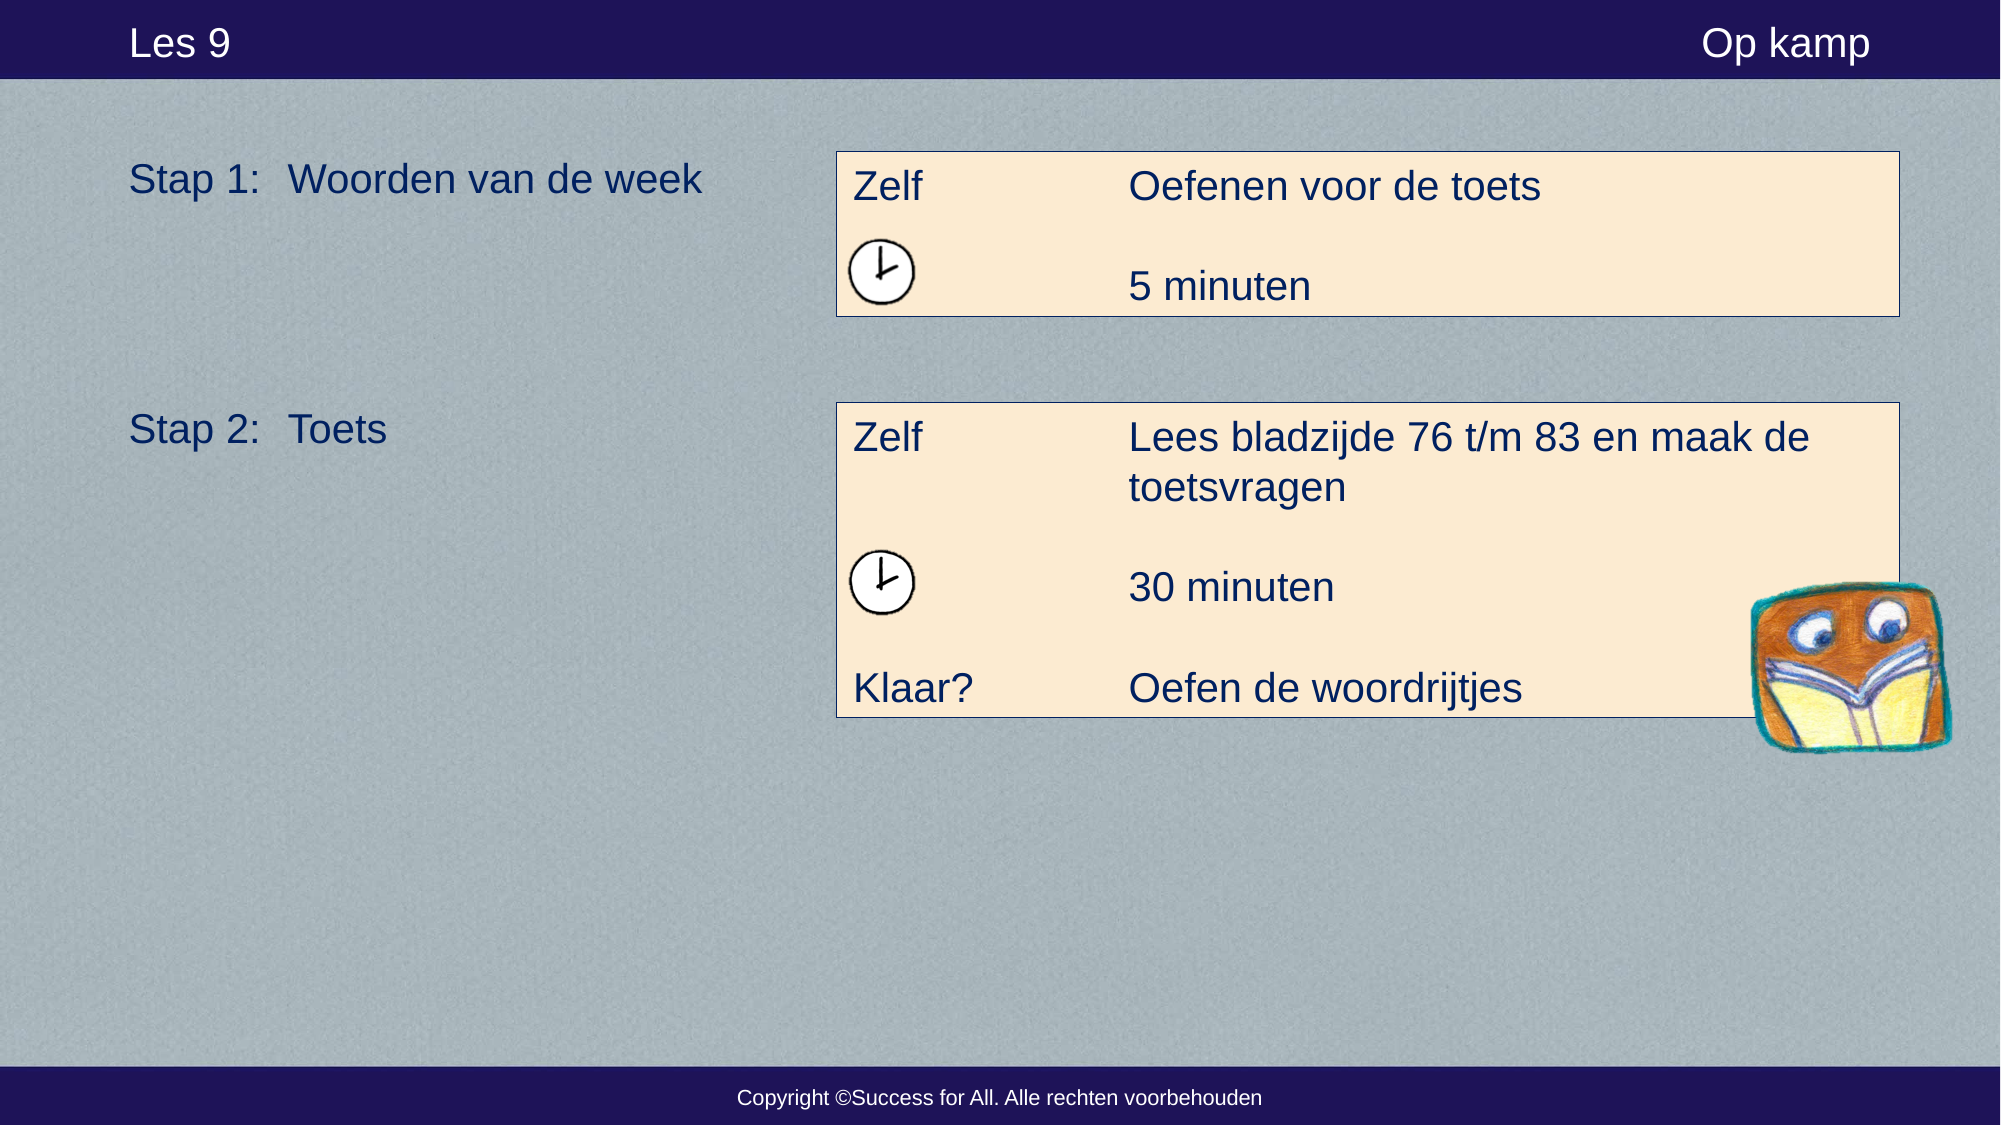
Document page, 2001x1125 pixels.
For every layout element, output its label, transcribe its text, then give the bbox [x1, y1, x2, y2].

text_box Copyright ©Success for All. Alle rechten voorbehouden [0, 1076, 2000, 1125]
text_box Stap 1: Woorden van de week Stap 2: Toets [114, 144, 907, 510]
text_box Les 9 [114, 8, 354, 73]
text_box Zelf Oefenen voor de toets 5 minuten [836, 151, 1900, 317]
picture [0, 0, 2001, 1125]
text_box Zelf Lees bladzijde 76 t/m 83 en maak de toetsvragen 30 minuten Klaar? Oefen de woordrijtjes [836, 402, 1900, 718]
text_box Op kamp [999, 8, 1886, 73]
